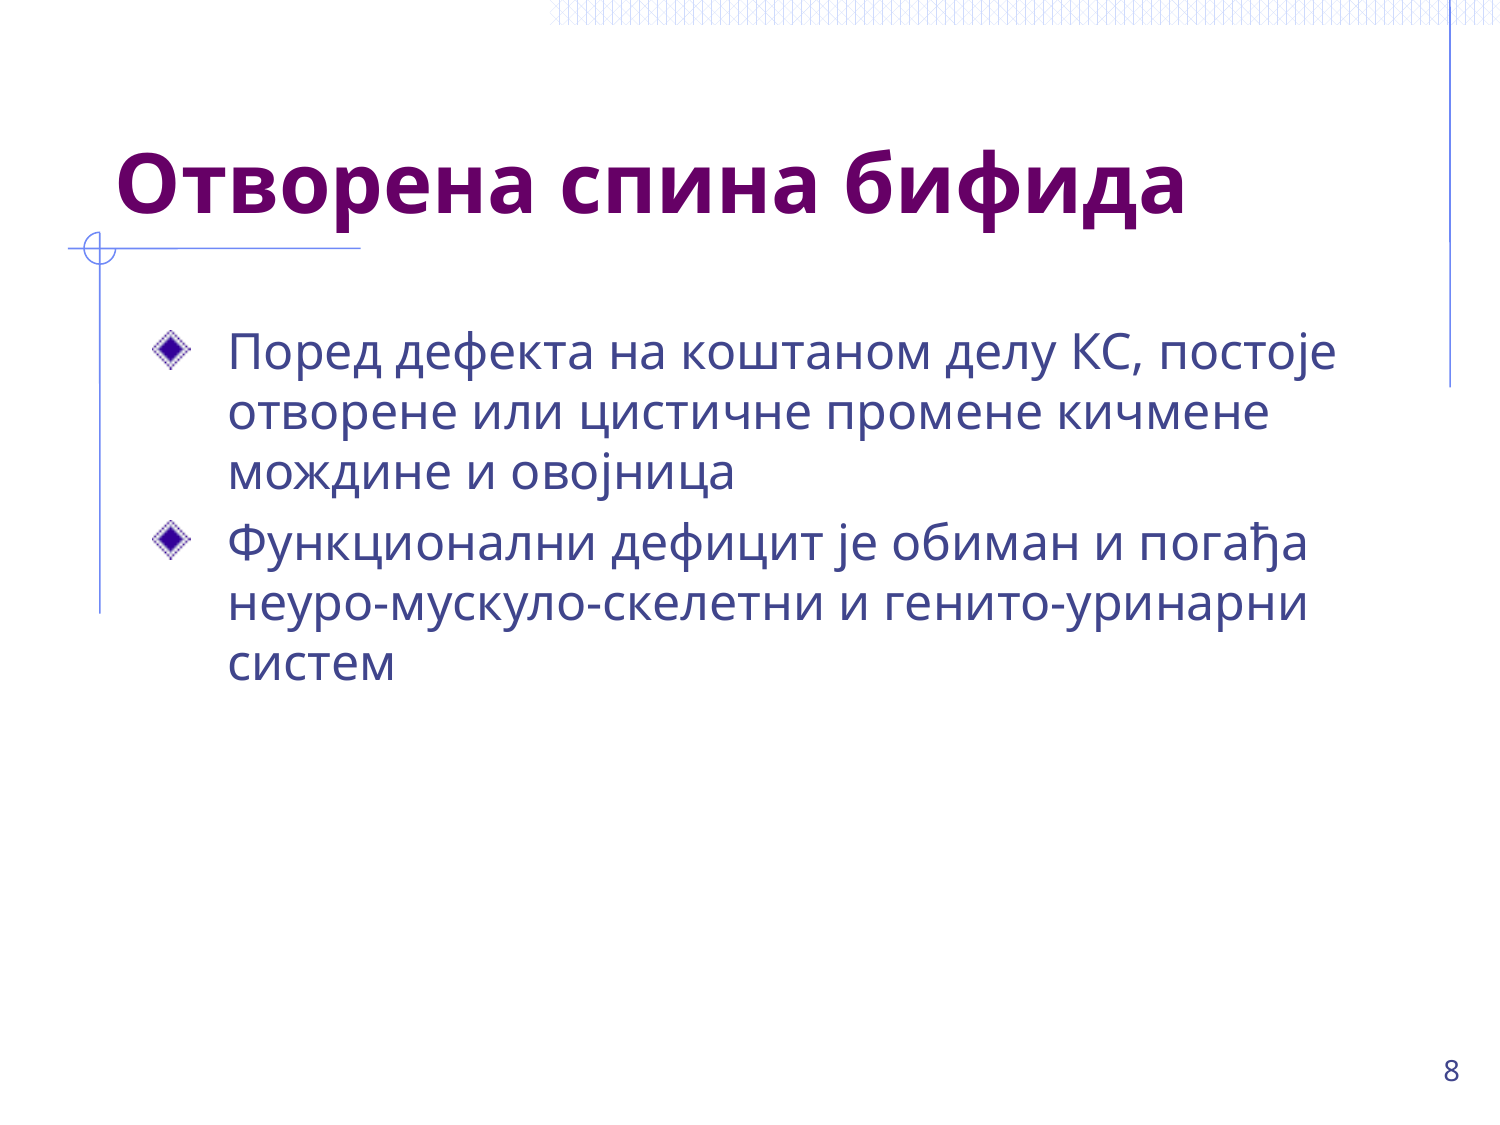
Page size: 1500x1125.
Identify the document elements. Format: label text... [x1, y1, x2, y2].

picture [152, 330, 191, 370]
title Отворена спина бифида [99, 49, 1376, 238]
list Поред дефекта на коштаном делу КС, постоје отворене или цистичне промене кичмене мождине и овојница Функционални дефицит је обиман и погађа неуро-мускуло-скелетни и генито-уринарни систем [137, 312, 1413, 988]
slide_number 8 [1162, 1025, 1475, 1100]
picture [152, 520, 191, 560]
